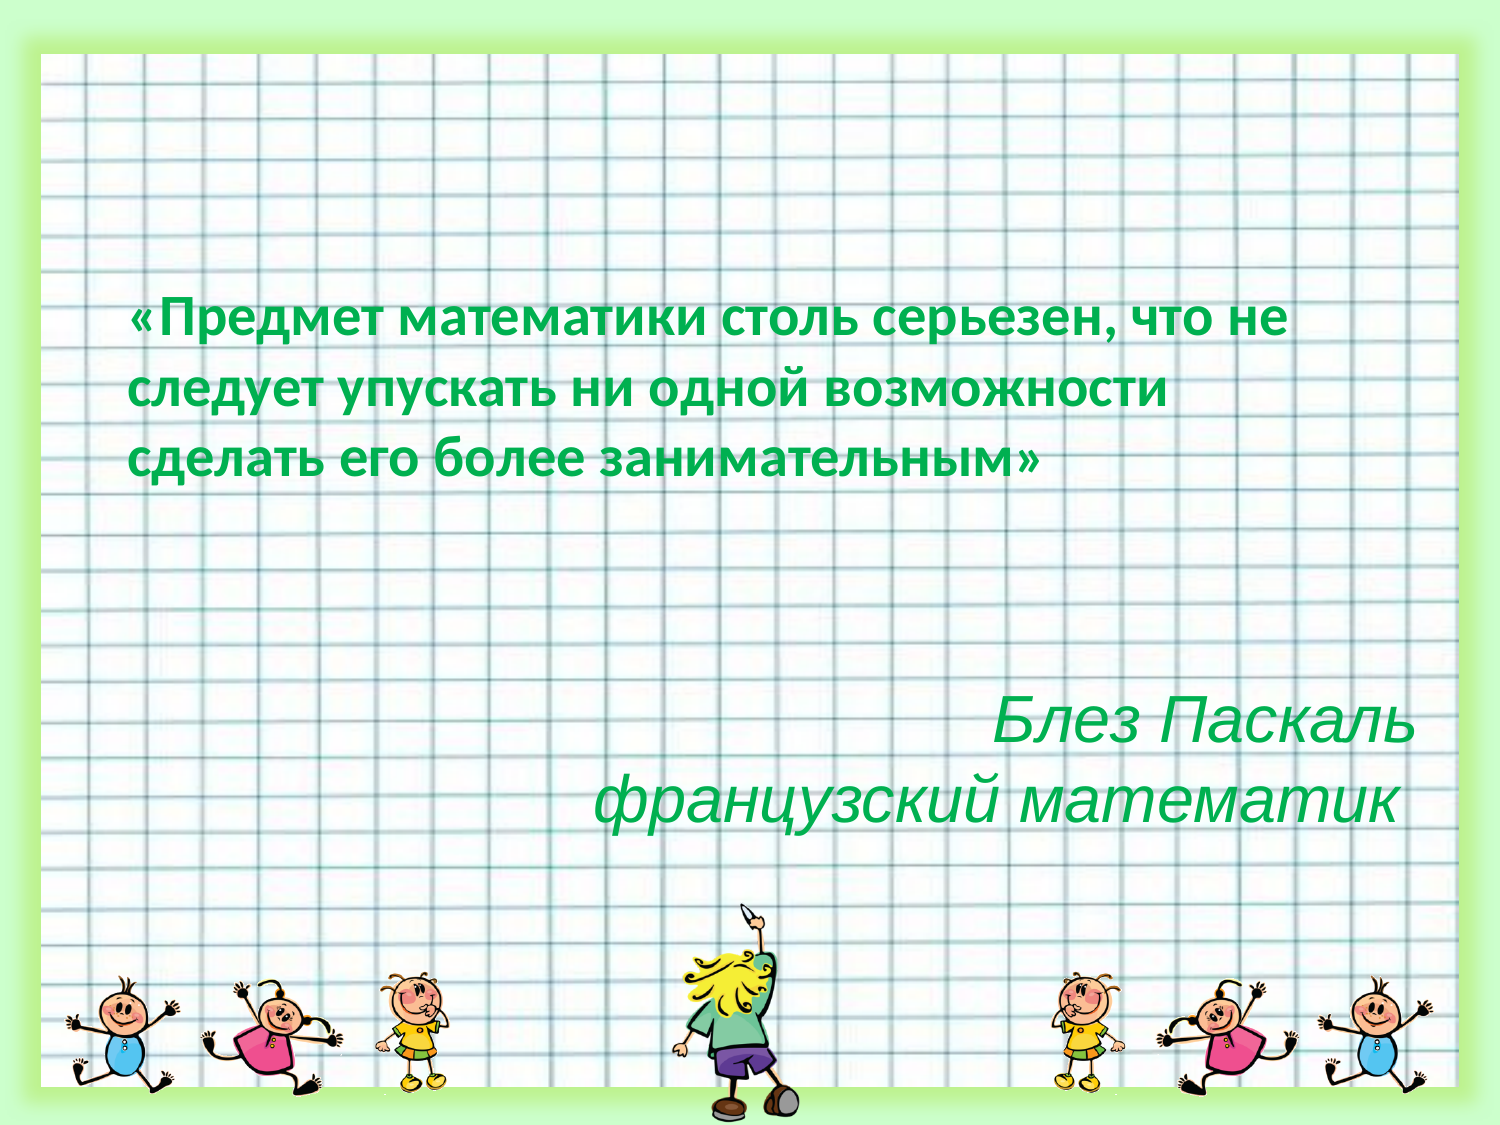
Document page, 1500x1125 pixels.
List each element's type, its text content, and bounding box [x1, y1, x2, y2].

subtitle Блез Паскаль французский математик [383, 668, 1434, 855]
title «Предмет математики столь серьезен, что не следует упускать ни одной возможности сделать его более занимательным» [112, 267, 1388, 639]
picture [41, 54, 1459, 1125]
